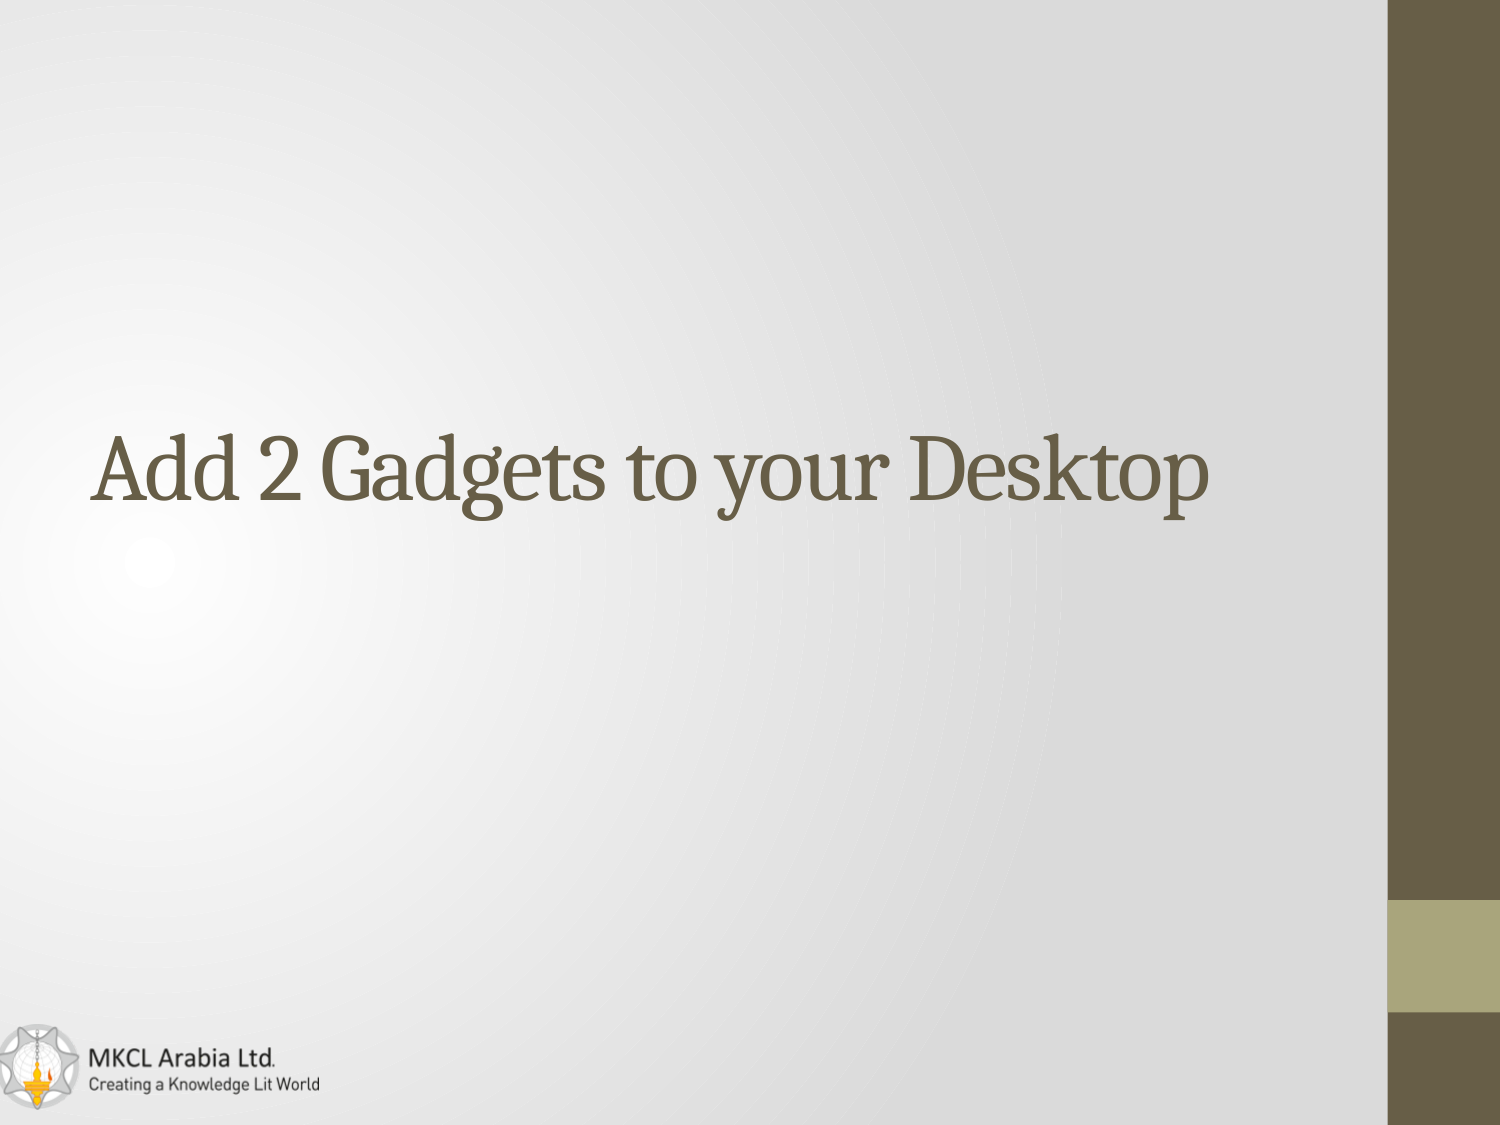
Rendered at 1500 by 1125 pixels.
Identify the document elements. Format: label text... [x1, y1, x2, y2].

title Add 2 Gadgets to your Desktop [75, 350, 1325, 575]
picture [0, 1024, 319, 1110]
